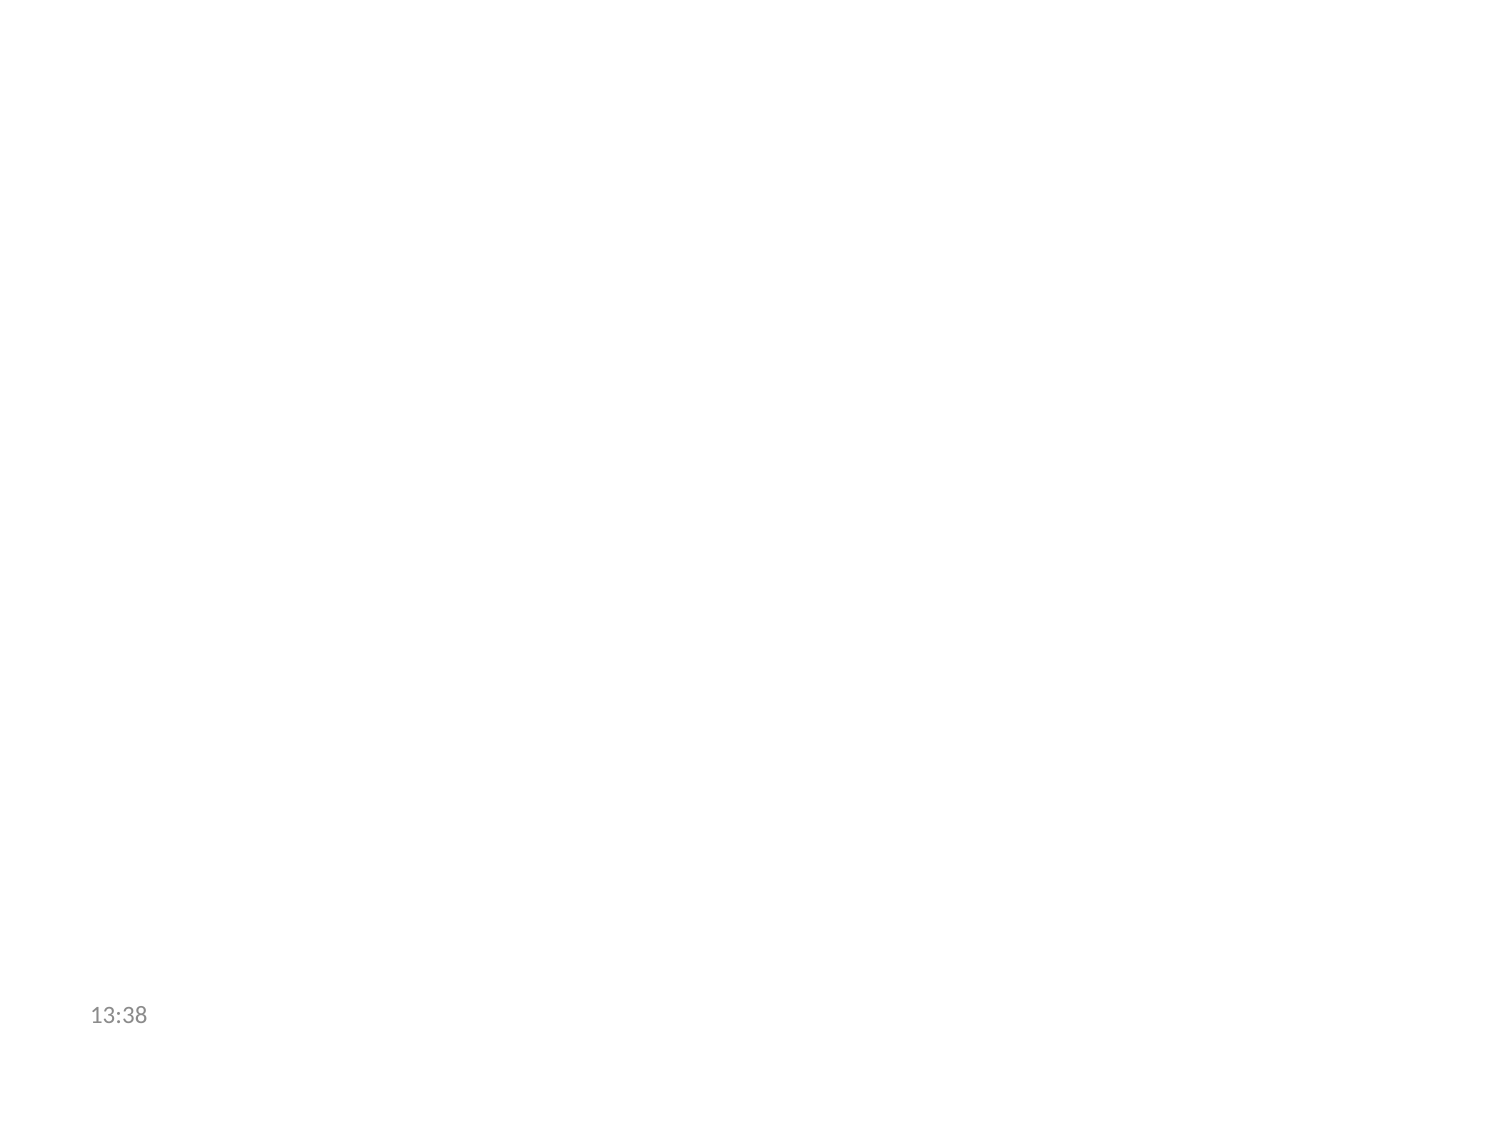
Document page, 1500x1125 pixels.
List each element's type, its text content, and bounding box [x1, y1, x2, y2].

text_box 15:35 [75, 983, 425, 1044]
